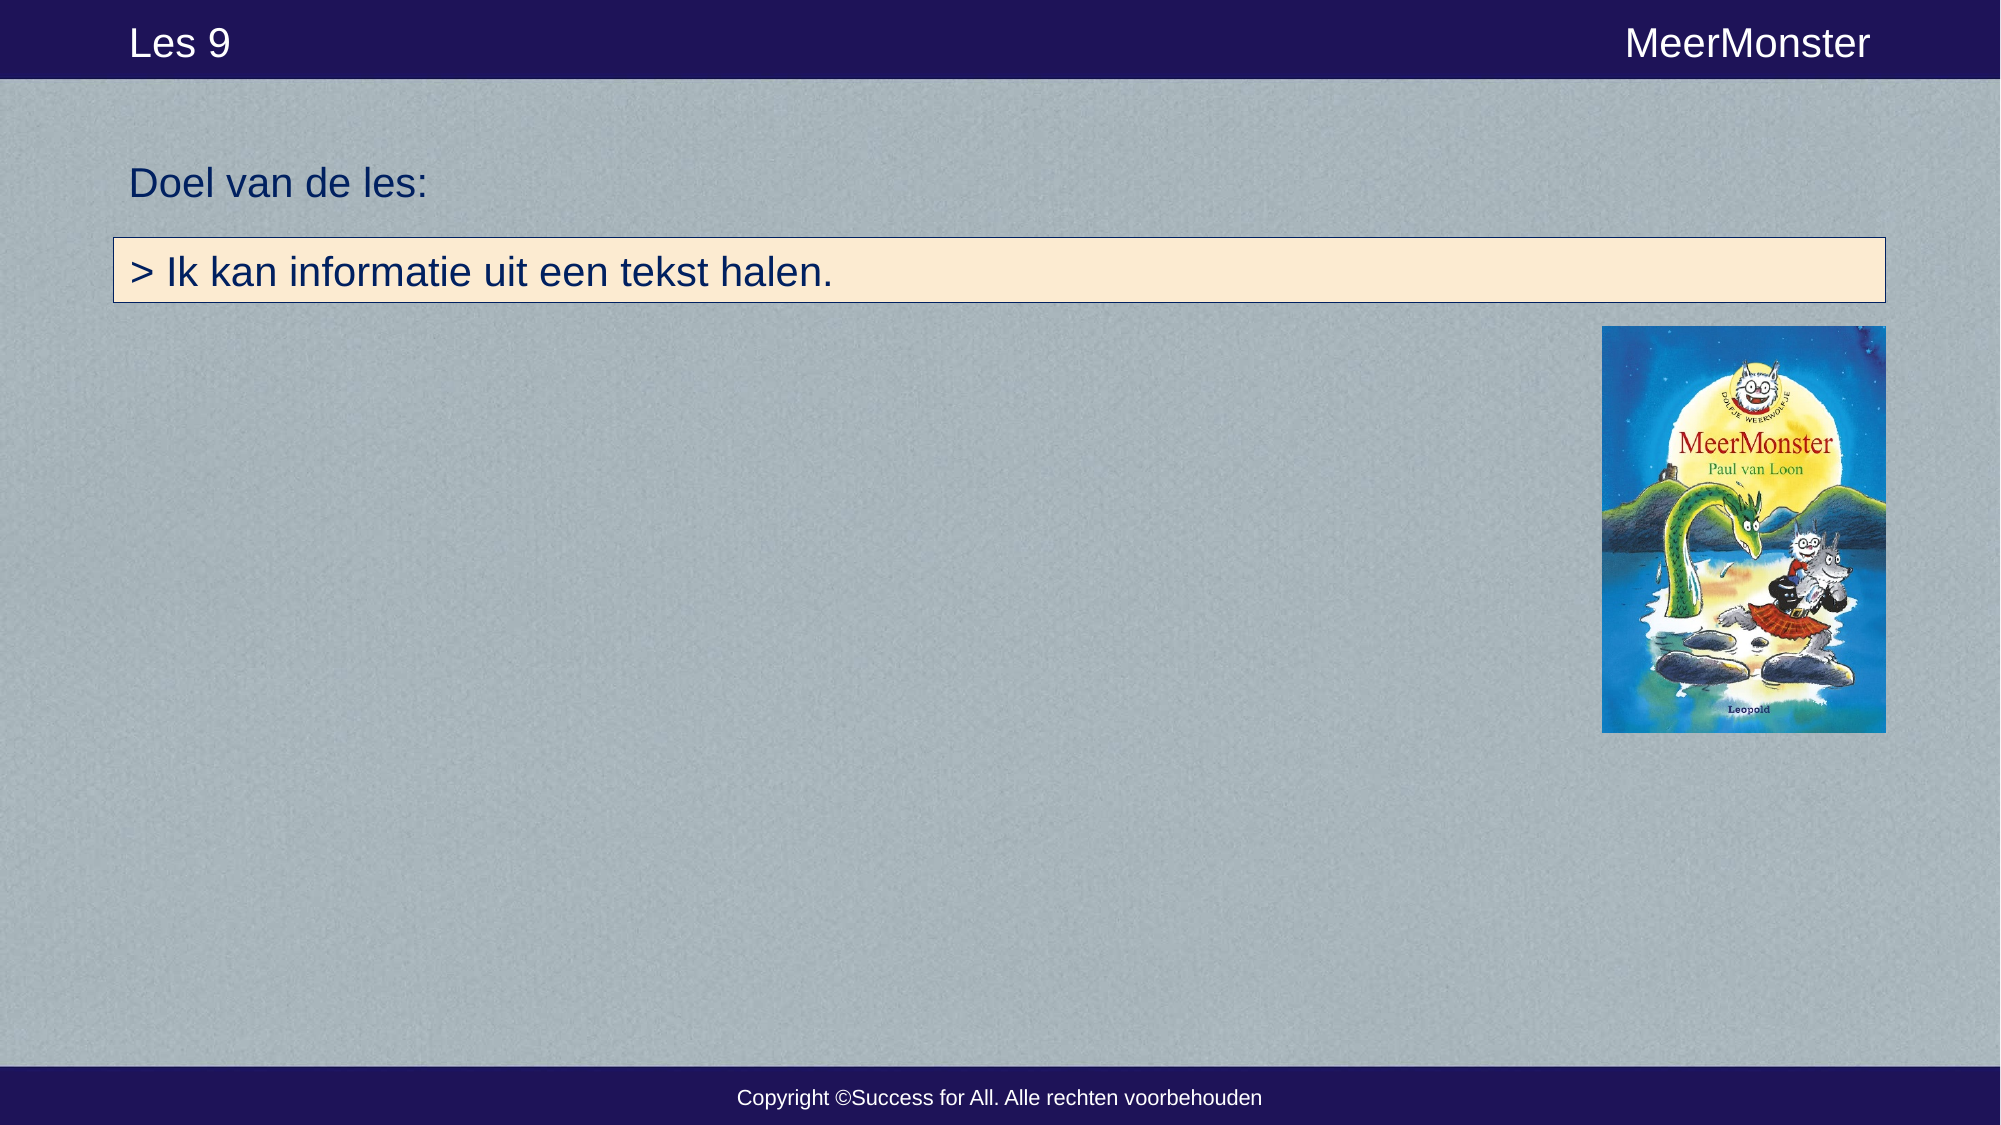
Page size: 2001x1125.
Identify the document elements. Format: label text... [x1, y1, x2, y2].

text_box Copyright ©Success for All. Alle rechten voorbehouden [0, 1076, 2000, 1125]
picture [0, 0, 2001, 1125]
text_box > Ik kan informatie uit een tekst halen. [113, 237, 1886, 303]
text_box Les 9 [114, 8, 354, 73]
text_box MeerMonster [999, 8, 1886, 73]
text_box Doel van de les: [113, 148, 1635, 214]
